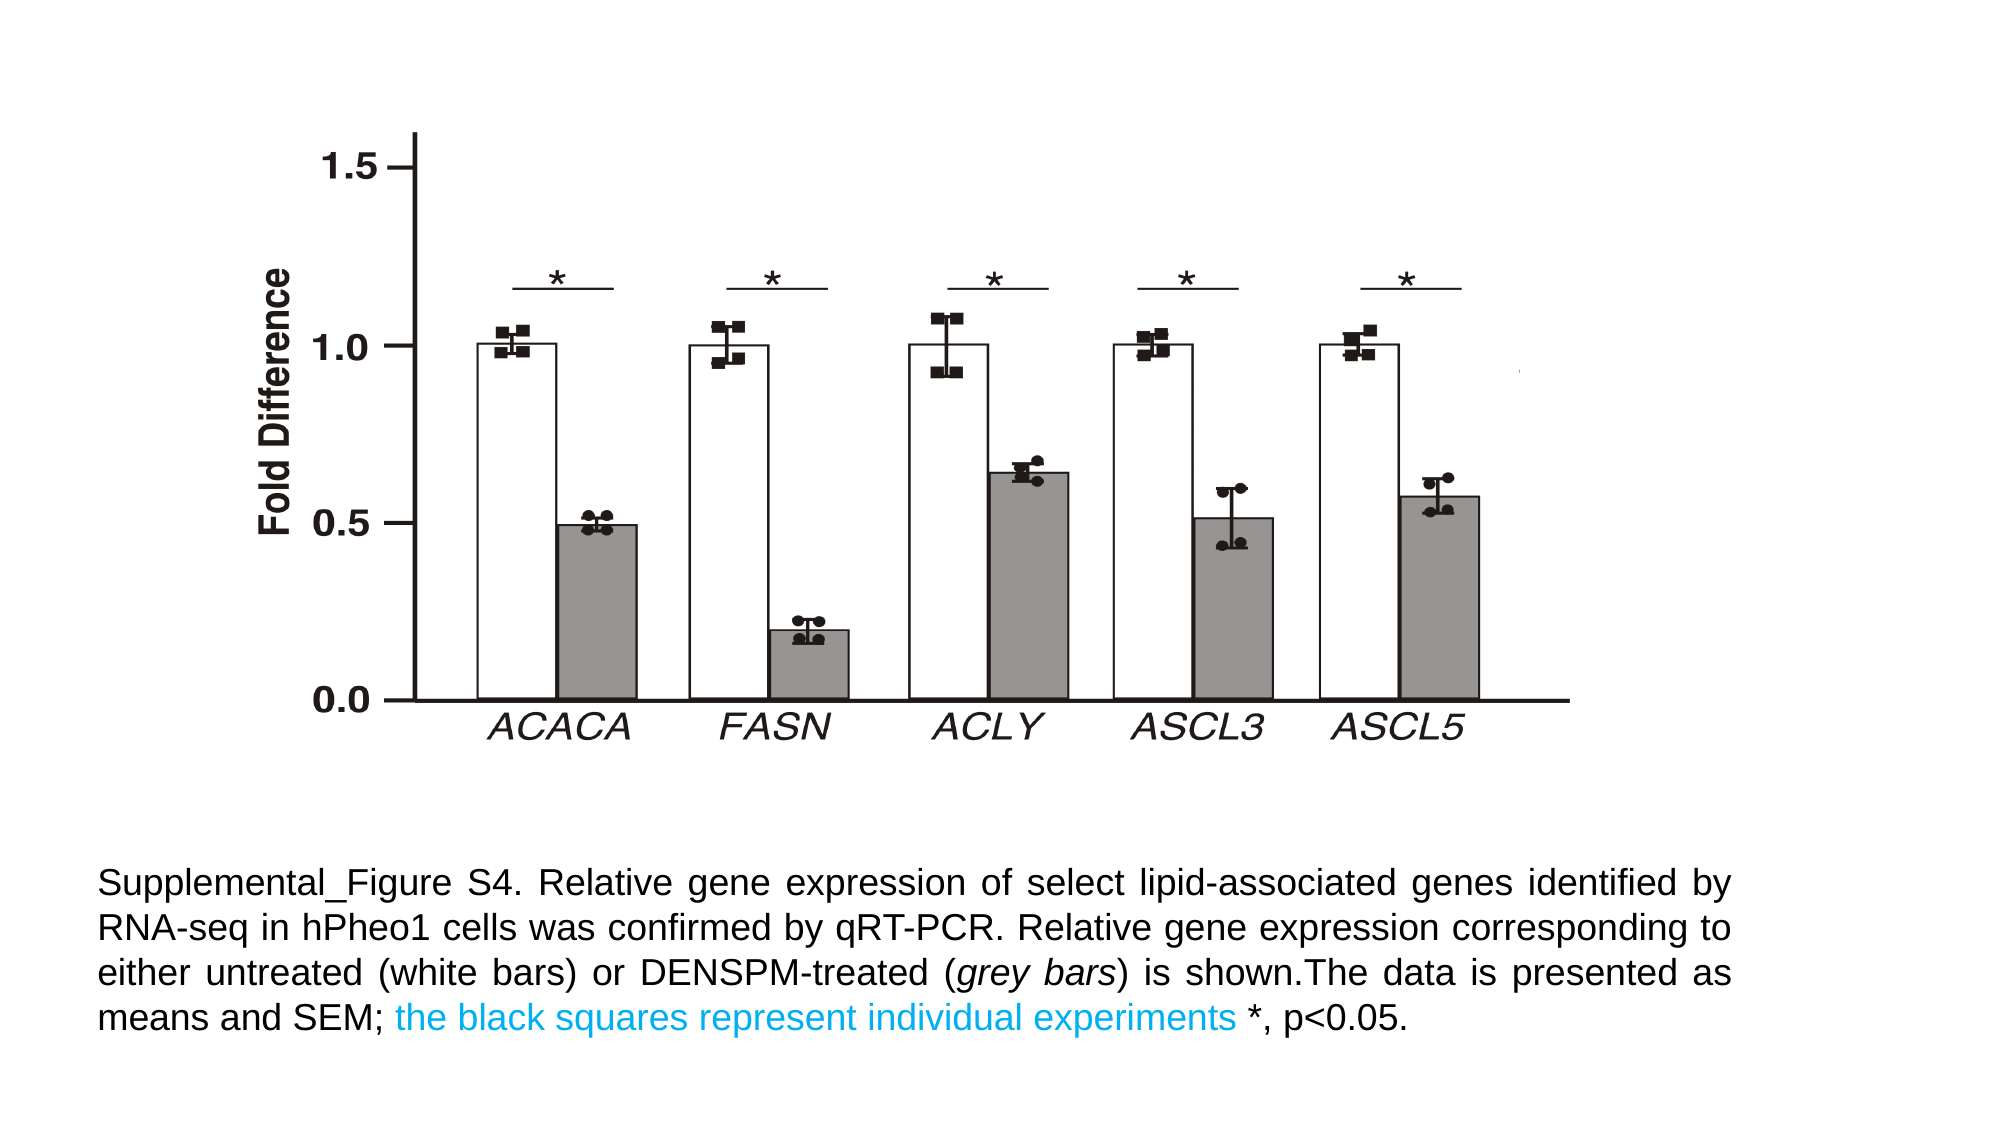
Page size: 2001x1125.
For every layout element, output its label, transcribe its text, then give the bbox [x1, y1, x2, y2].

picture [237, 30, 1592, 749]
text_box Supplemental_Figure S4. Relative gene expression of select lipid-associated genes identified by RNA-seq in hPheo1 cells was confirmed by qRT-PCR. Relative gene expression corresponding to either untreated (white bars) or DENSPM-treated (grey bars) is shown.The data is presented as means and SEM; the black squares represent individual experiments *, p<0.05. [82, 850, 1747, 1046]
